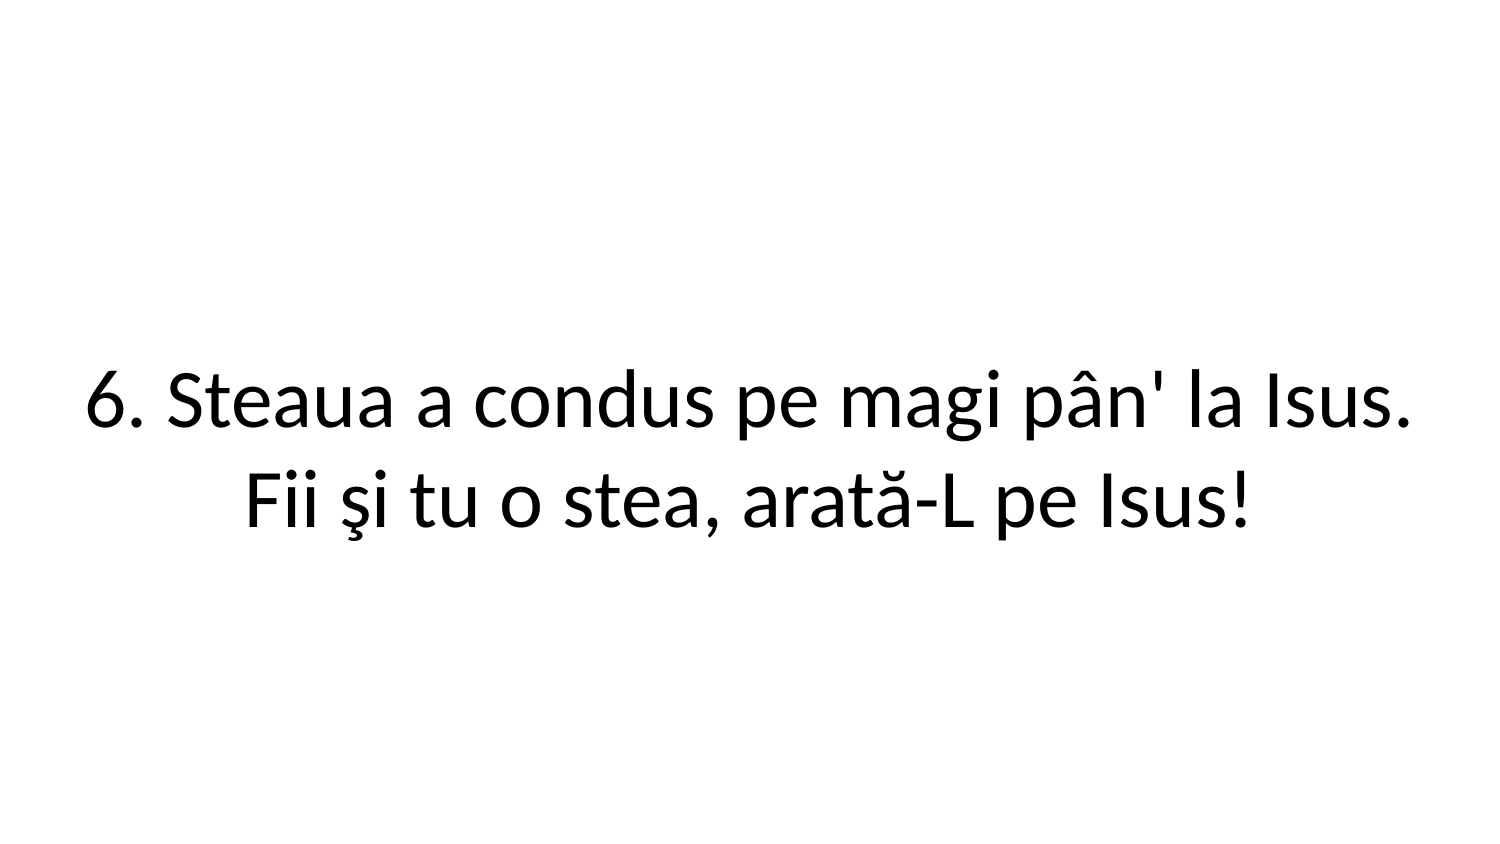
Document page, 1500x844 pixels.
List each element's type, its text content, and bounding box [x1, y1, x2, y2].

text_box 6. Steaua a condus pe magi pân' la Isus. Fii şi tu o stea, arată-L pe Isus! [69, 292, 1431, 552]
